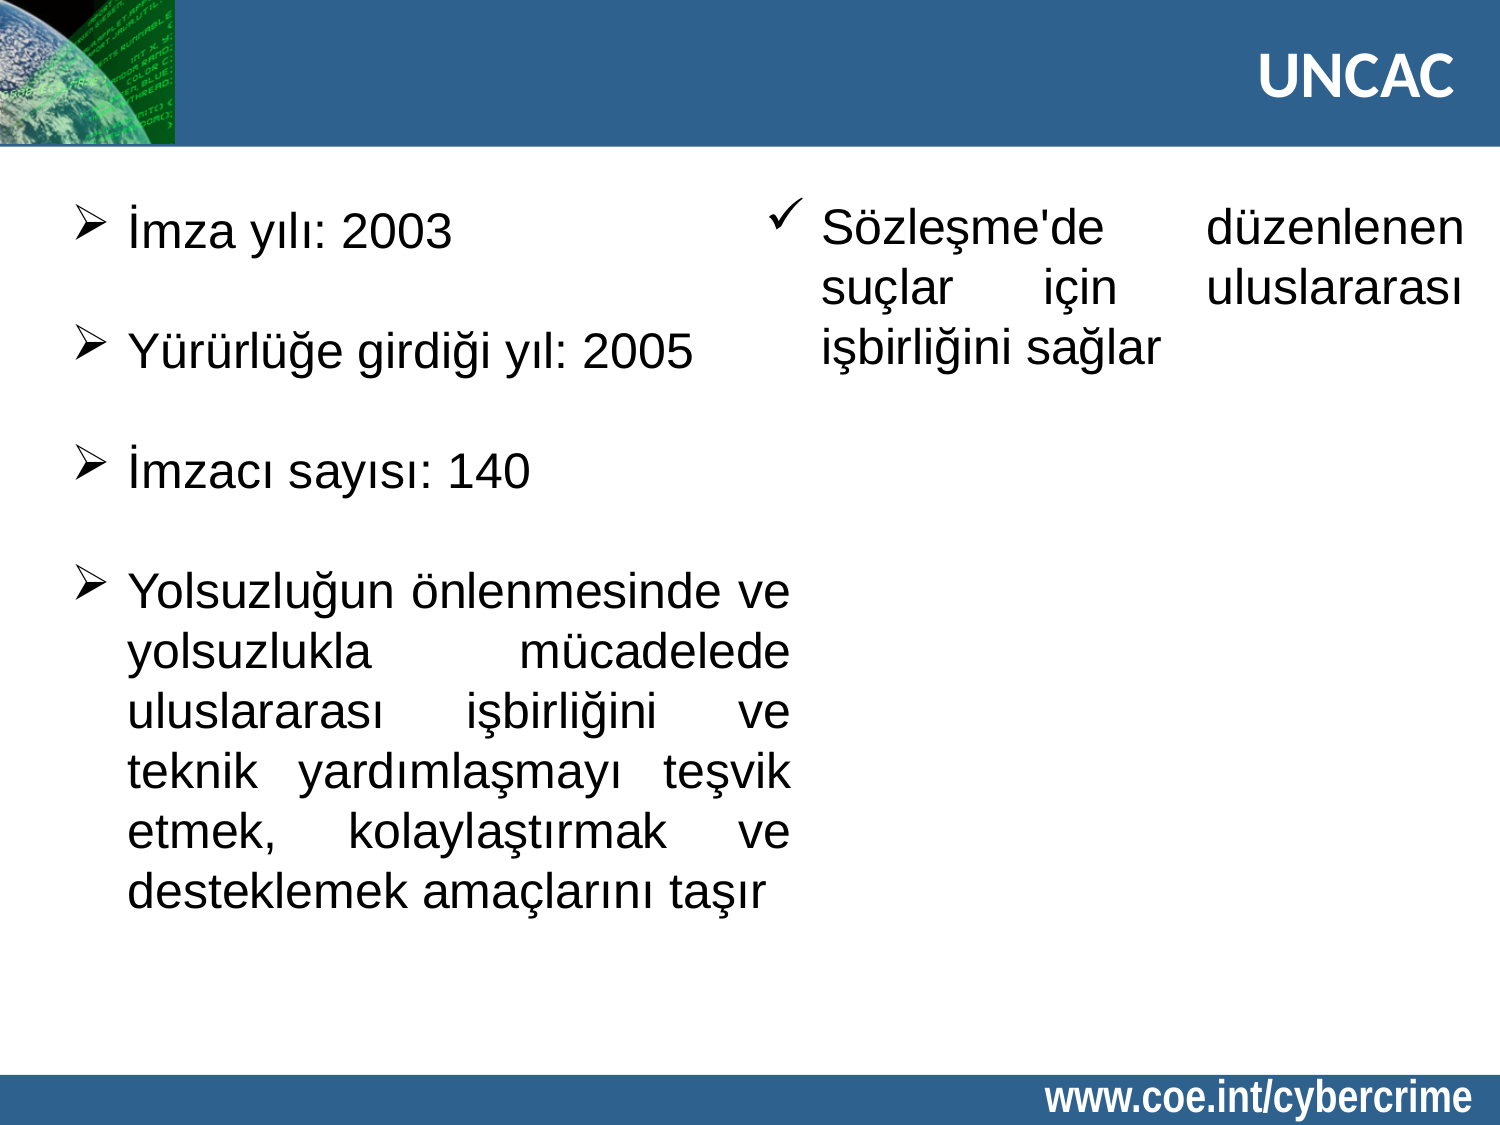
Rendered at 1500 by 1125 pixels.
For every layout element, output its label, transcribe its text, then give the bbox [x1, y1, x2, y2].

text_box İmza yılı: 2003 Yürürlüğe girdiği yıl: 2005 İmzacı sayısı: 140 Yolsuzluğun önlenmesinde ve yolsuzlukla mücadelede uluslararası işbirliğini ve teknik yardımlaşmayı teşvik etmek, kolaylaştırmak ve desteklemek amaçlarını taşır [56, 191, 807, 1047]
text_box Sözleşme'de düzenlenen suçlar için uluslararası işbirliğini sağlar [749, 186, 1480, 382]
picture [0, 0, 175, 144]
text_box [0, 1073, 1030, 1125]
text_box www.coe.int/cybercrime [1030, 1059, 1500, 1125]
text_box UNCAC [177, 0, 1500, 149]
